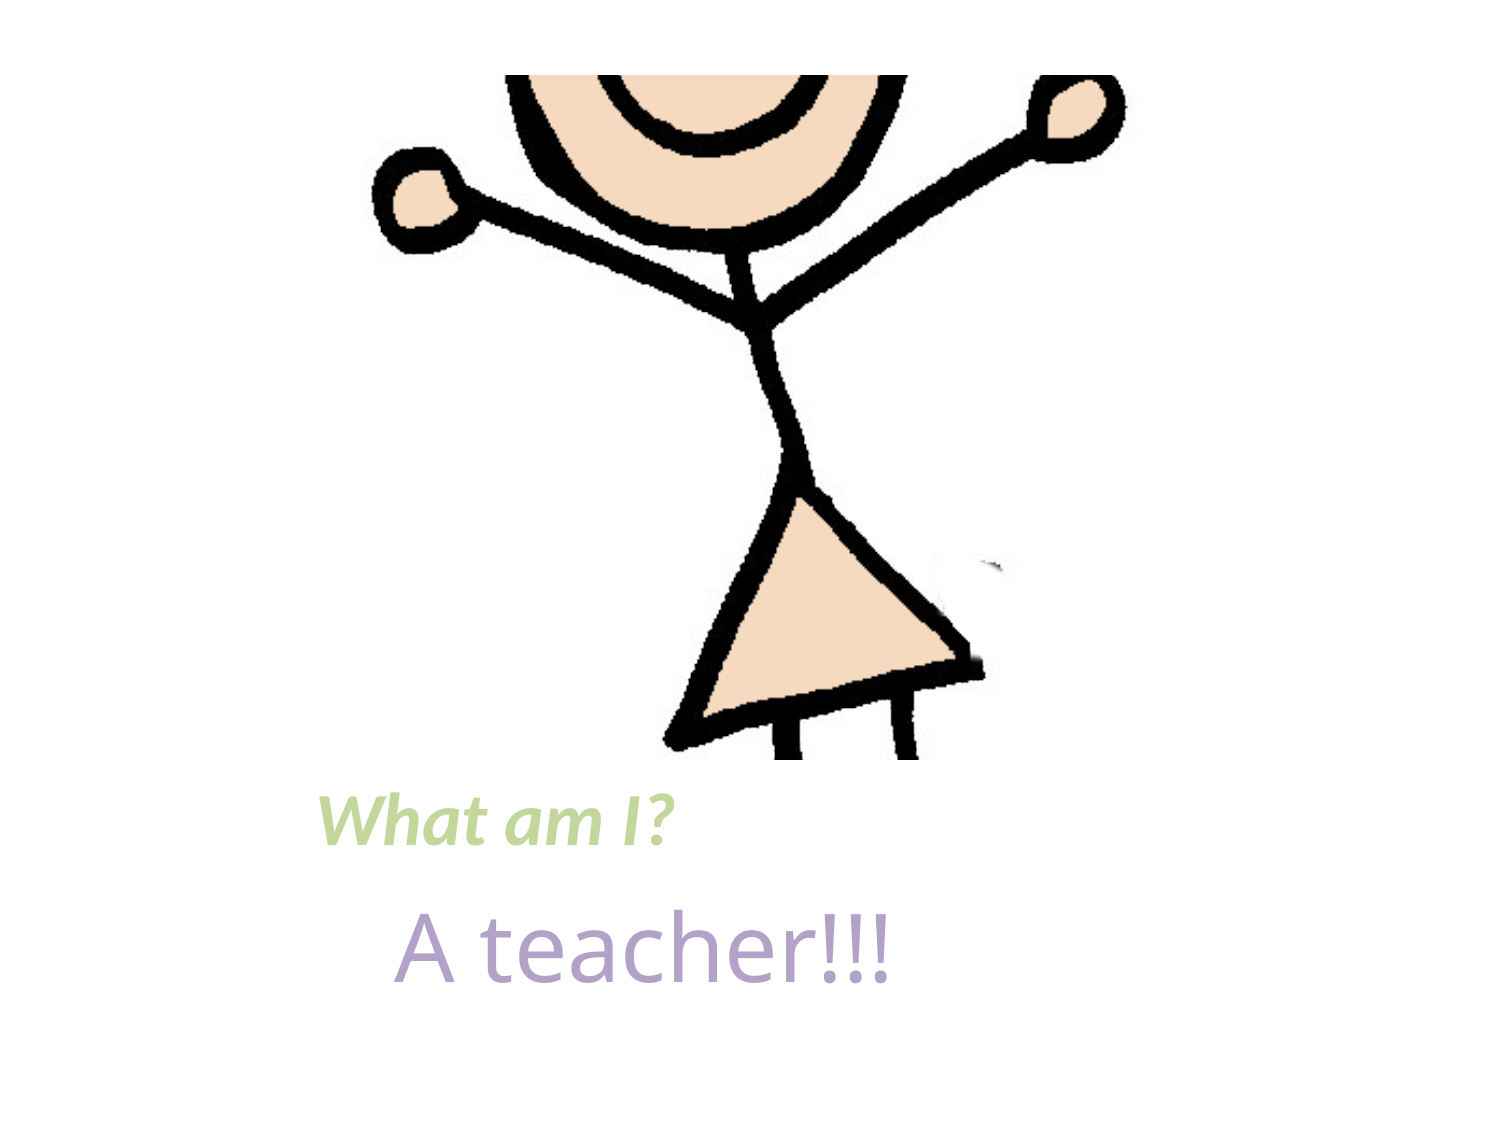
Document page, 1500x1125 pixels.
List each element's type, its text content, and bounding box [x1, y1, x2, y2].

picture [312, 74, 1226, 760]
title What am I? [300, 774, 1200, 868]
list A teacher!!! [294, 880, 1194, 1013]
